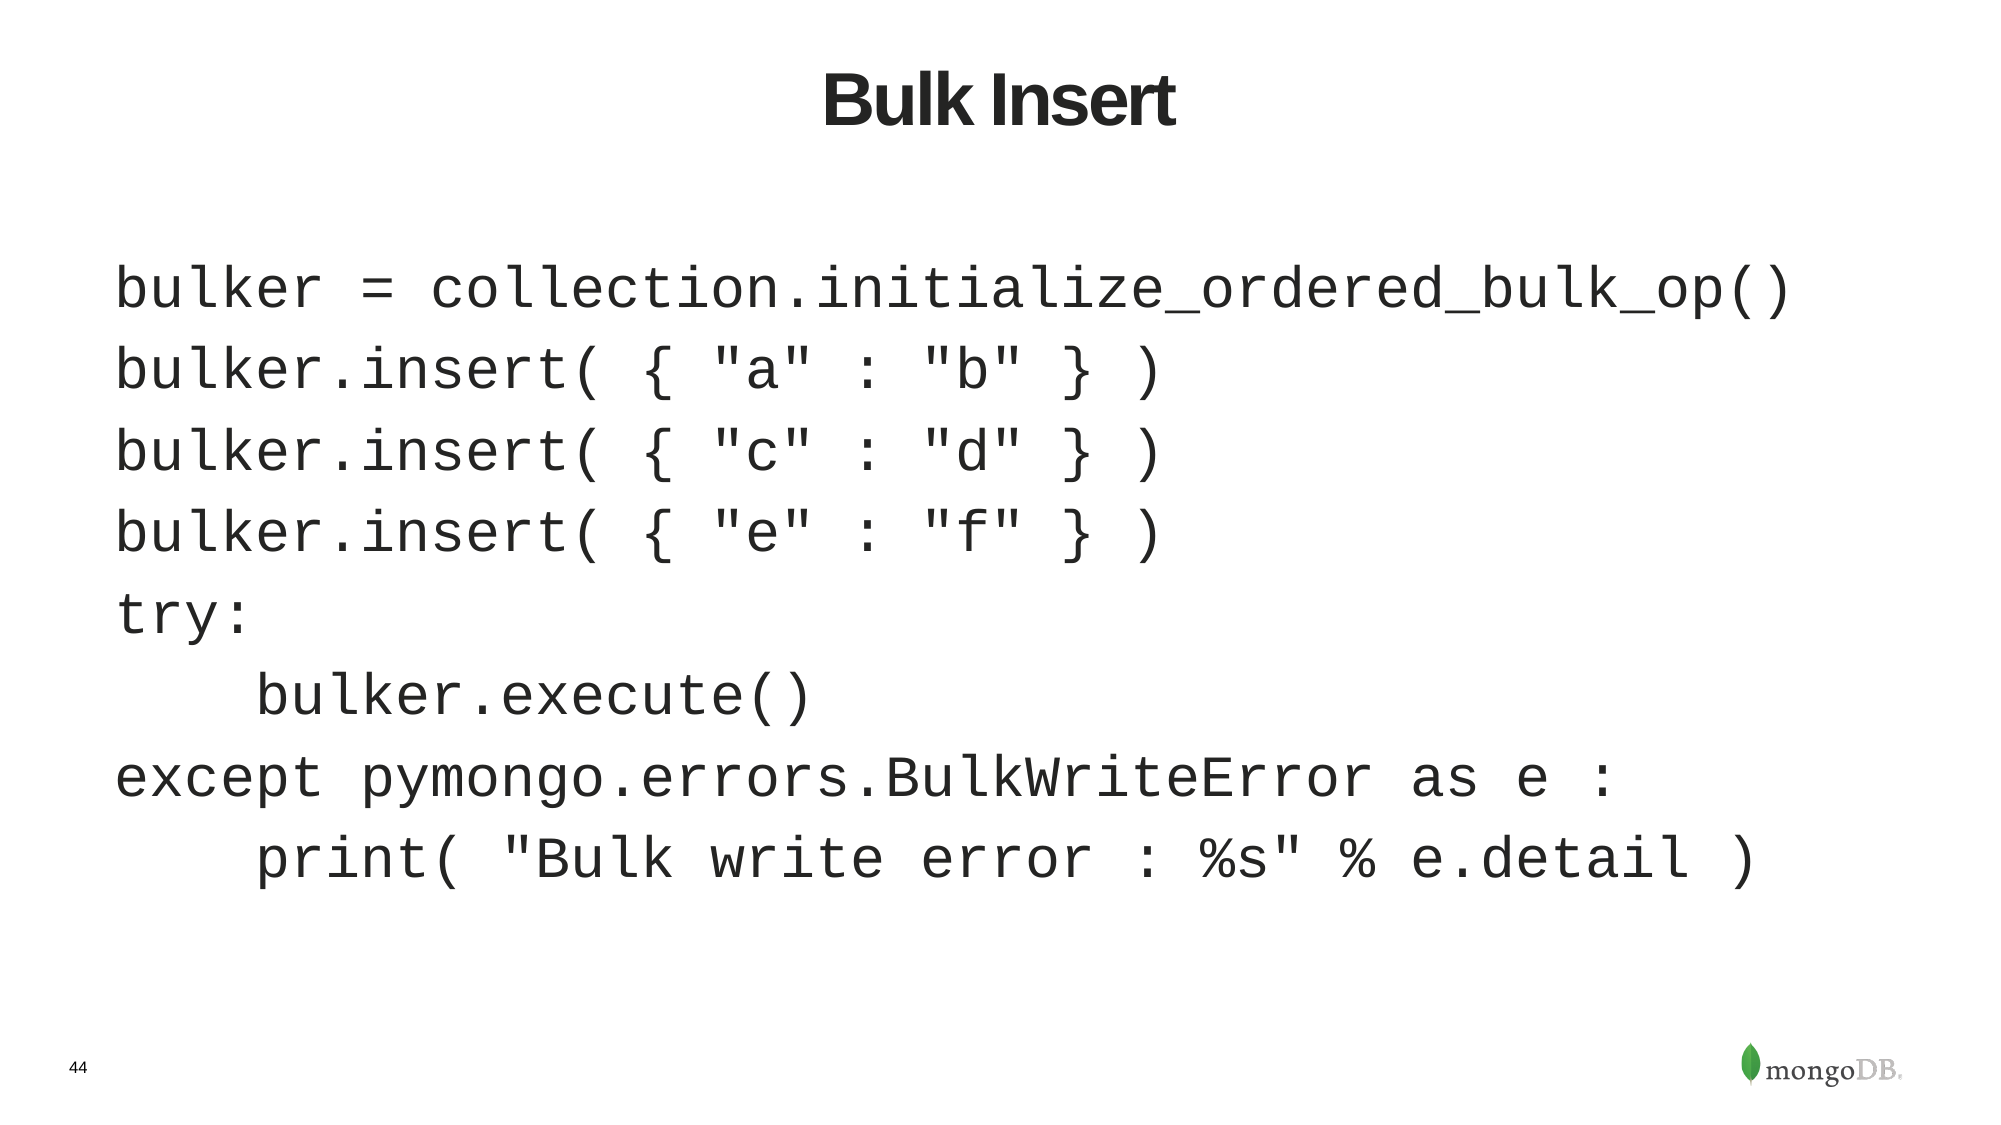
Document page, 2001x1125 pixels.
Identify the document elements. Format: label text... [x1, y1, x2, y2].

list bulker = collection.initialize_ordered_bulk_op() bulker.insert( { "a" : "b" } ) bulker.insert( { "c" : "d" } ) bulker.insert( { "e" : "f" } ) try: bulker.execute() except pymongo.errors.BulkWriteError as e : print( "Bulk write error : %s" % e.detail ) [99, 241, 1900, 1058]
title Bulk Insert [99, 1, 1900, 190]
